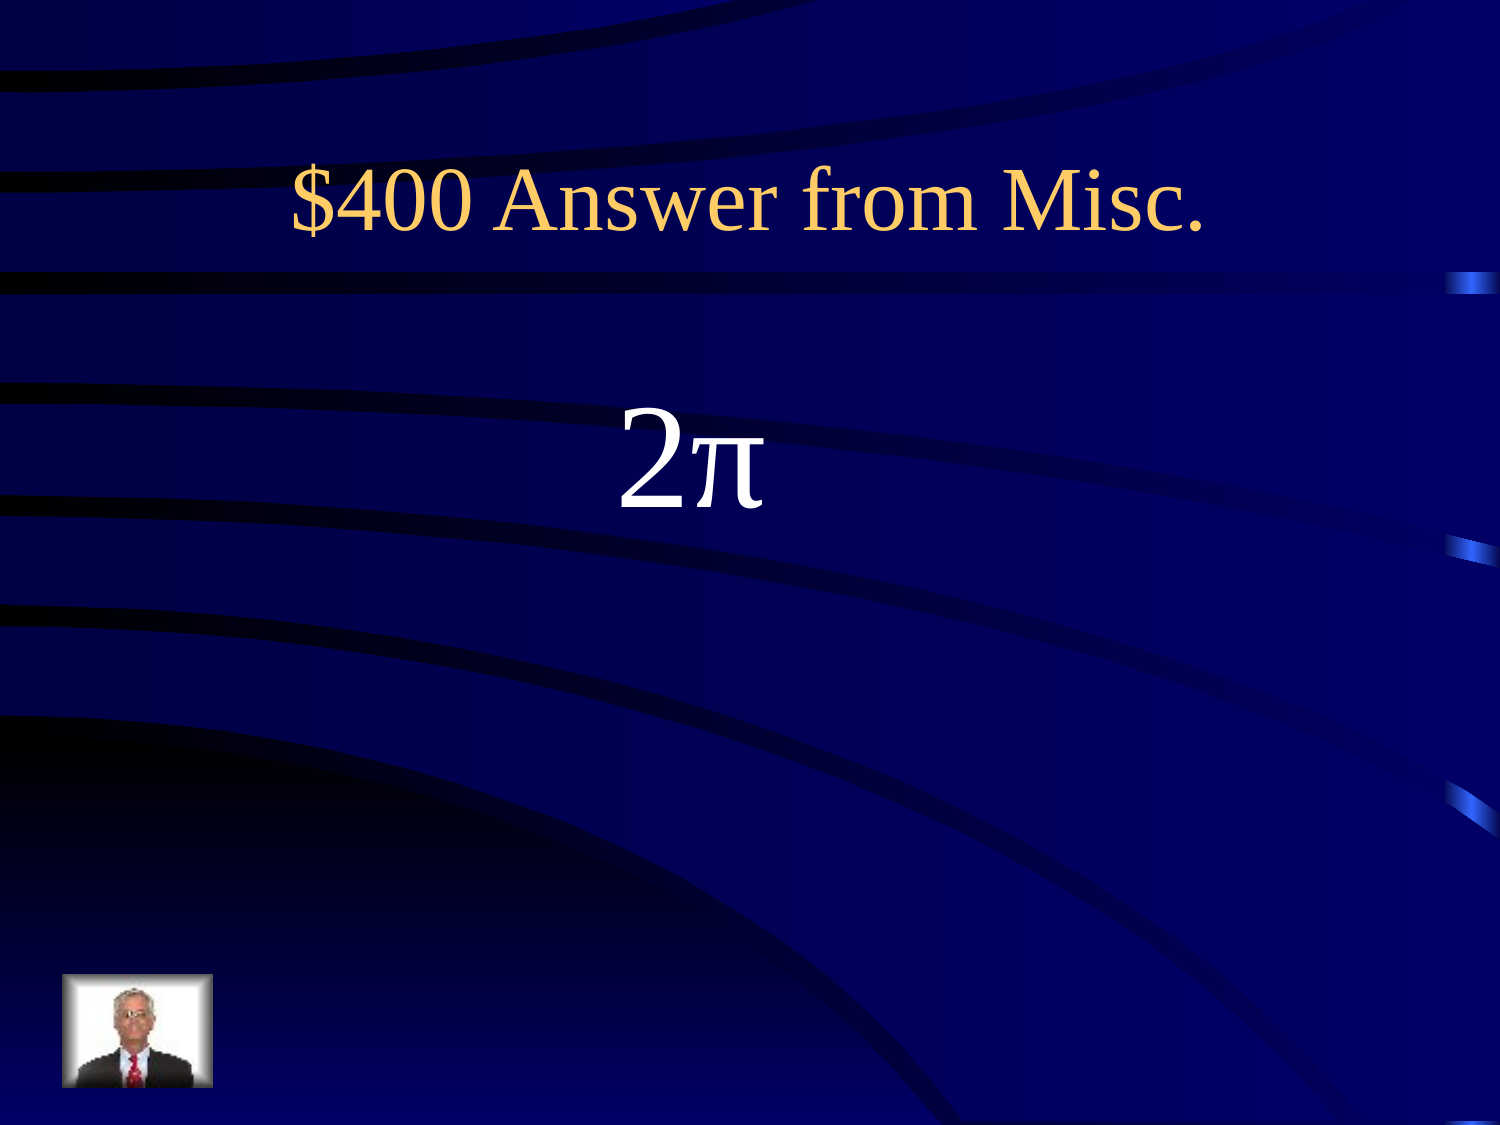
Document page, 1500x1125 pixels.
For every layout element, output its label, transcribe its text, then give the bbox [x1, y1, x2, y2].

picture [62, 974, 213, 1088]
text_box 2π [601, 349, 782, 545]
title $400 Answer from Misc. [112, 99, 1388, 288]
